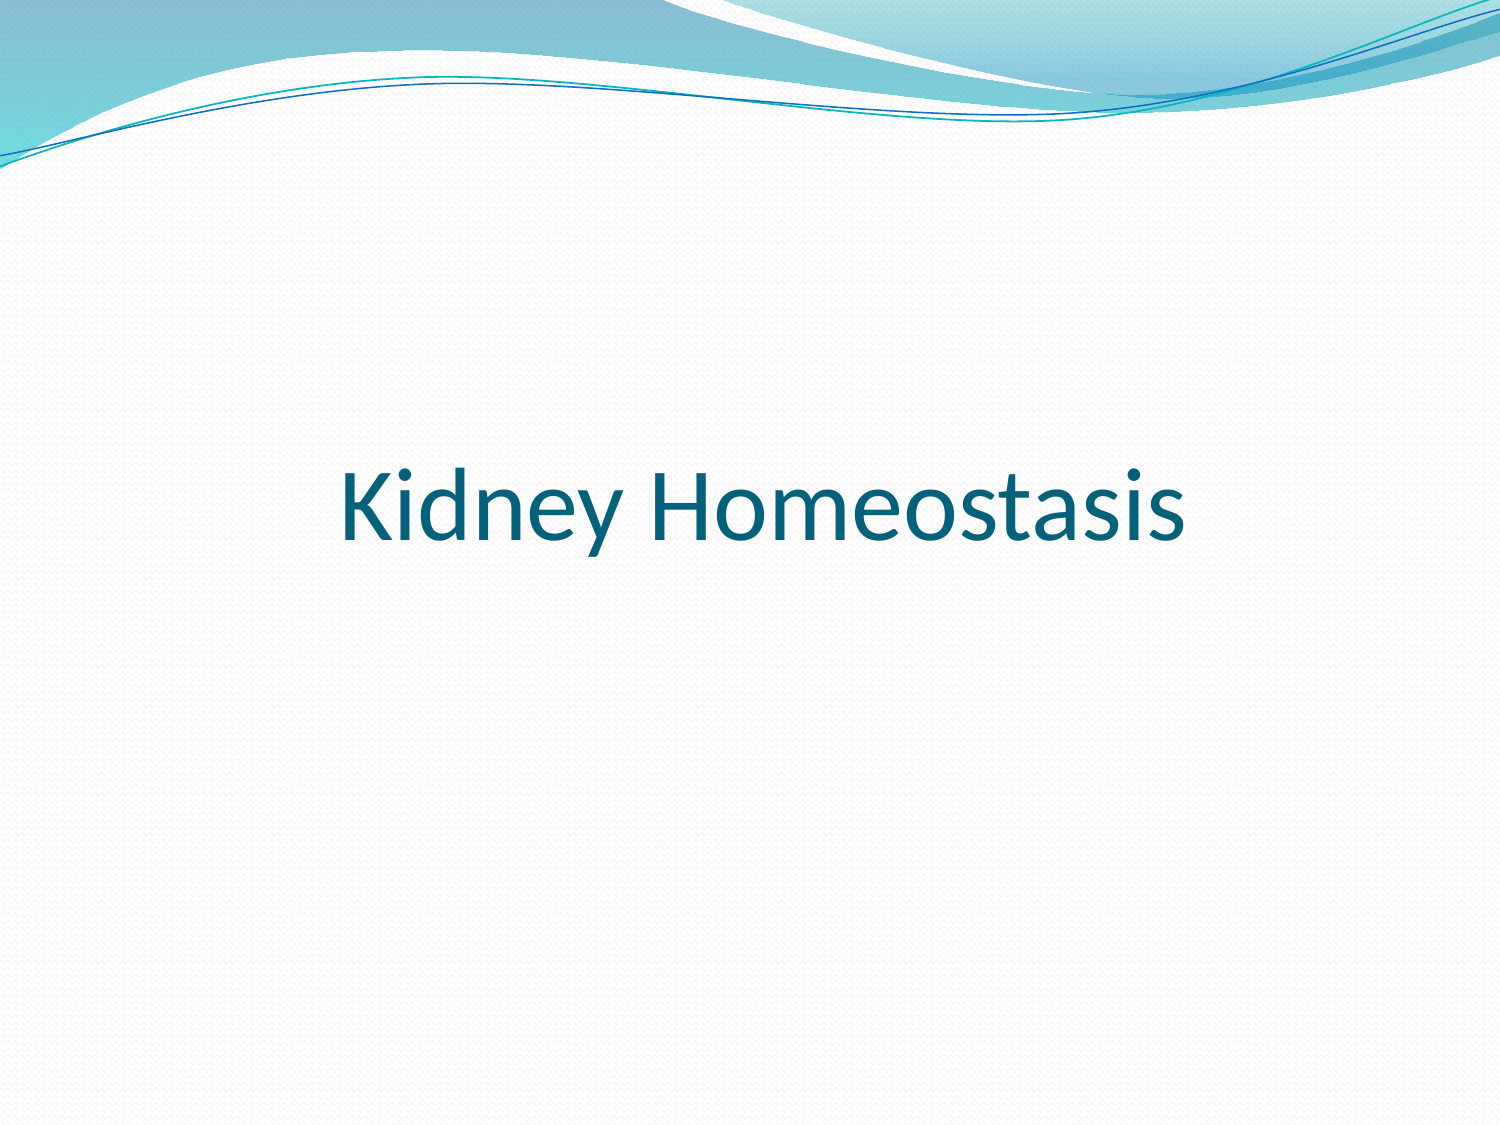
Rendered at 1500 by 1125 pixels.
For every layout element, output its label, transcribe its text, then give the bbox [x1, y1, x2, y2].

title Kidney Homeostasis [88, 373, 1439, 561]
